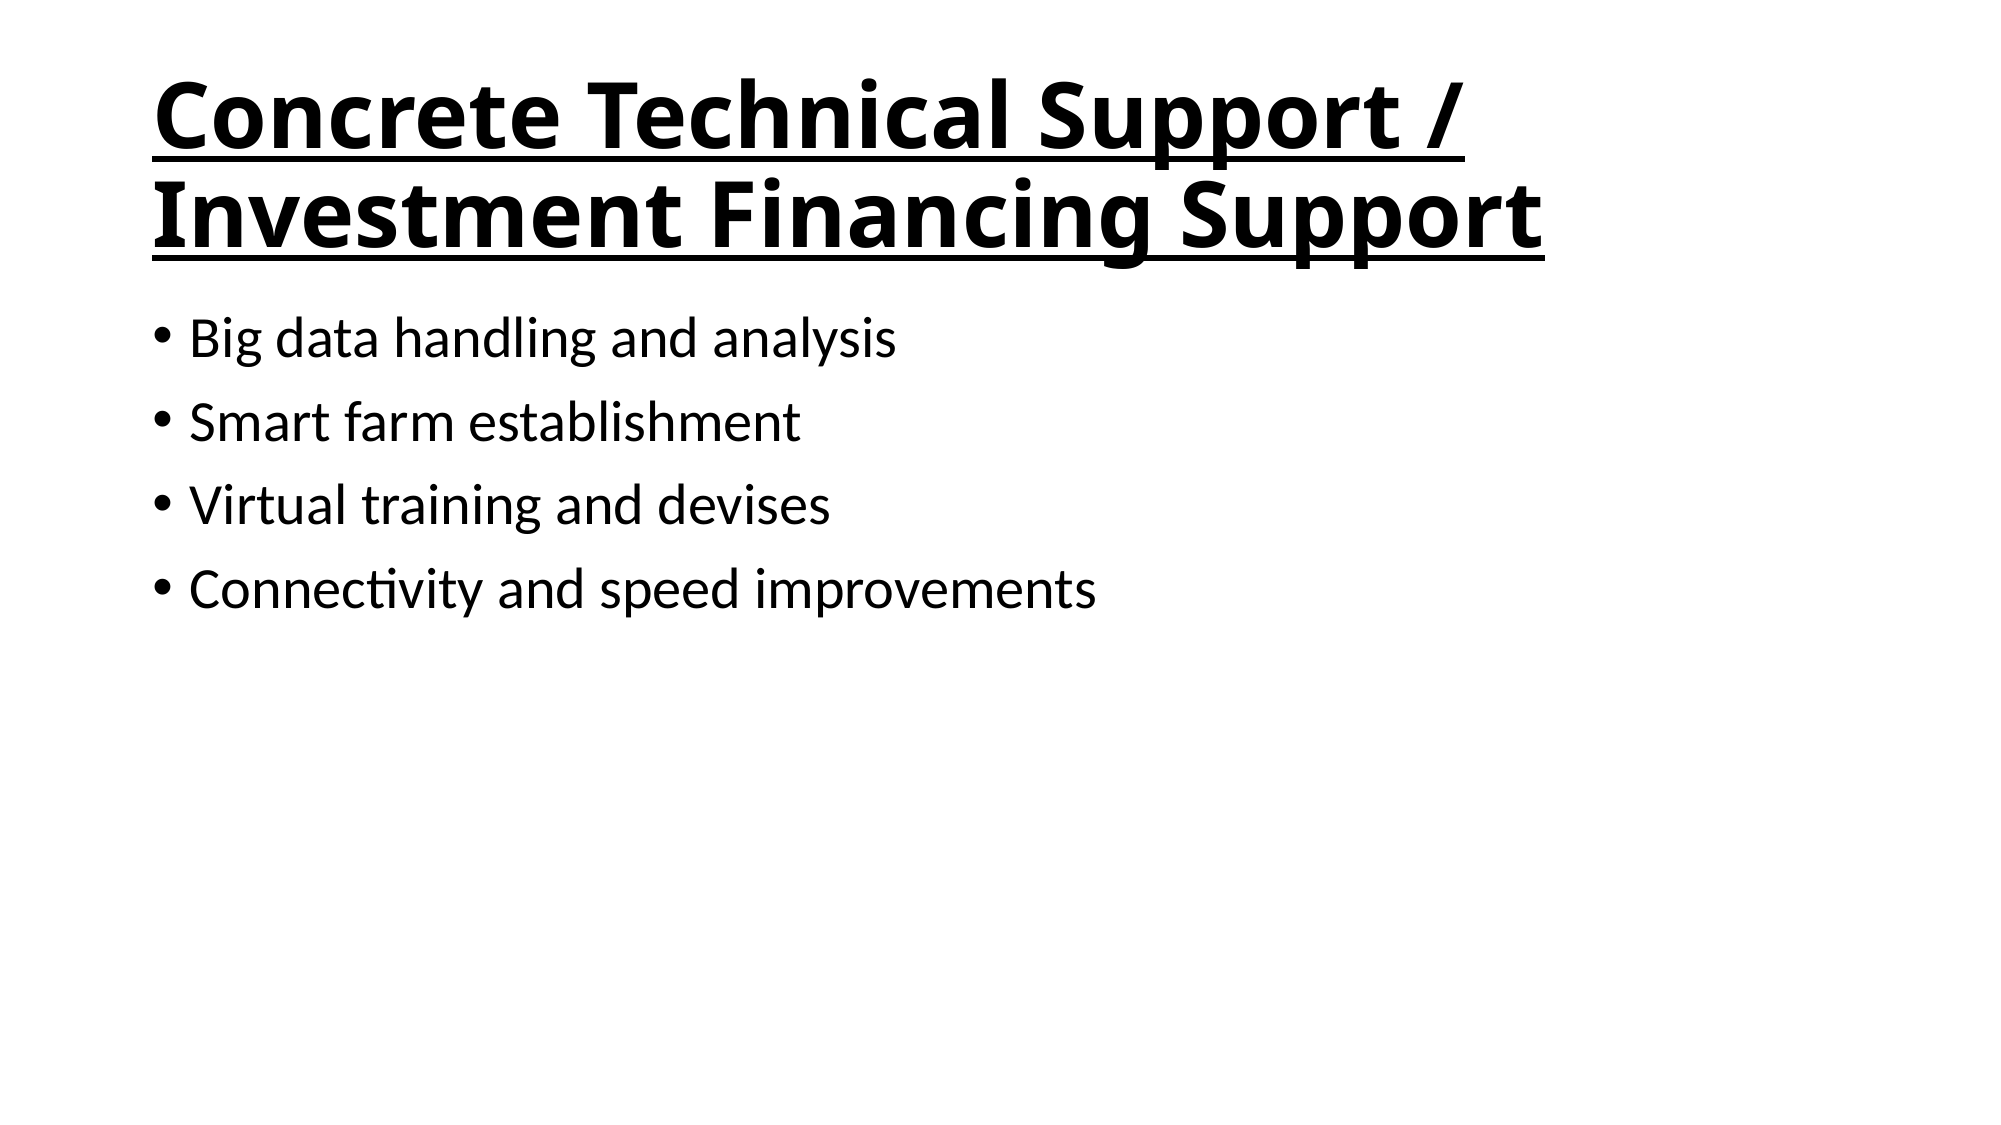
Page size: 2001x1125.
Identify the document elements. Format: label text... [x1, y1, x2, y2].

list Big data handling and analysis Smart farm establishment Virtual training and devises Connectivity and speed improvements [137, 299, 1863, 1014]
title Concrete Technical Support / Investment Financing Support [137, 59, 1863, 278]
